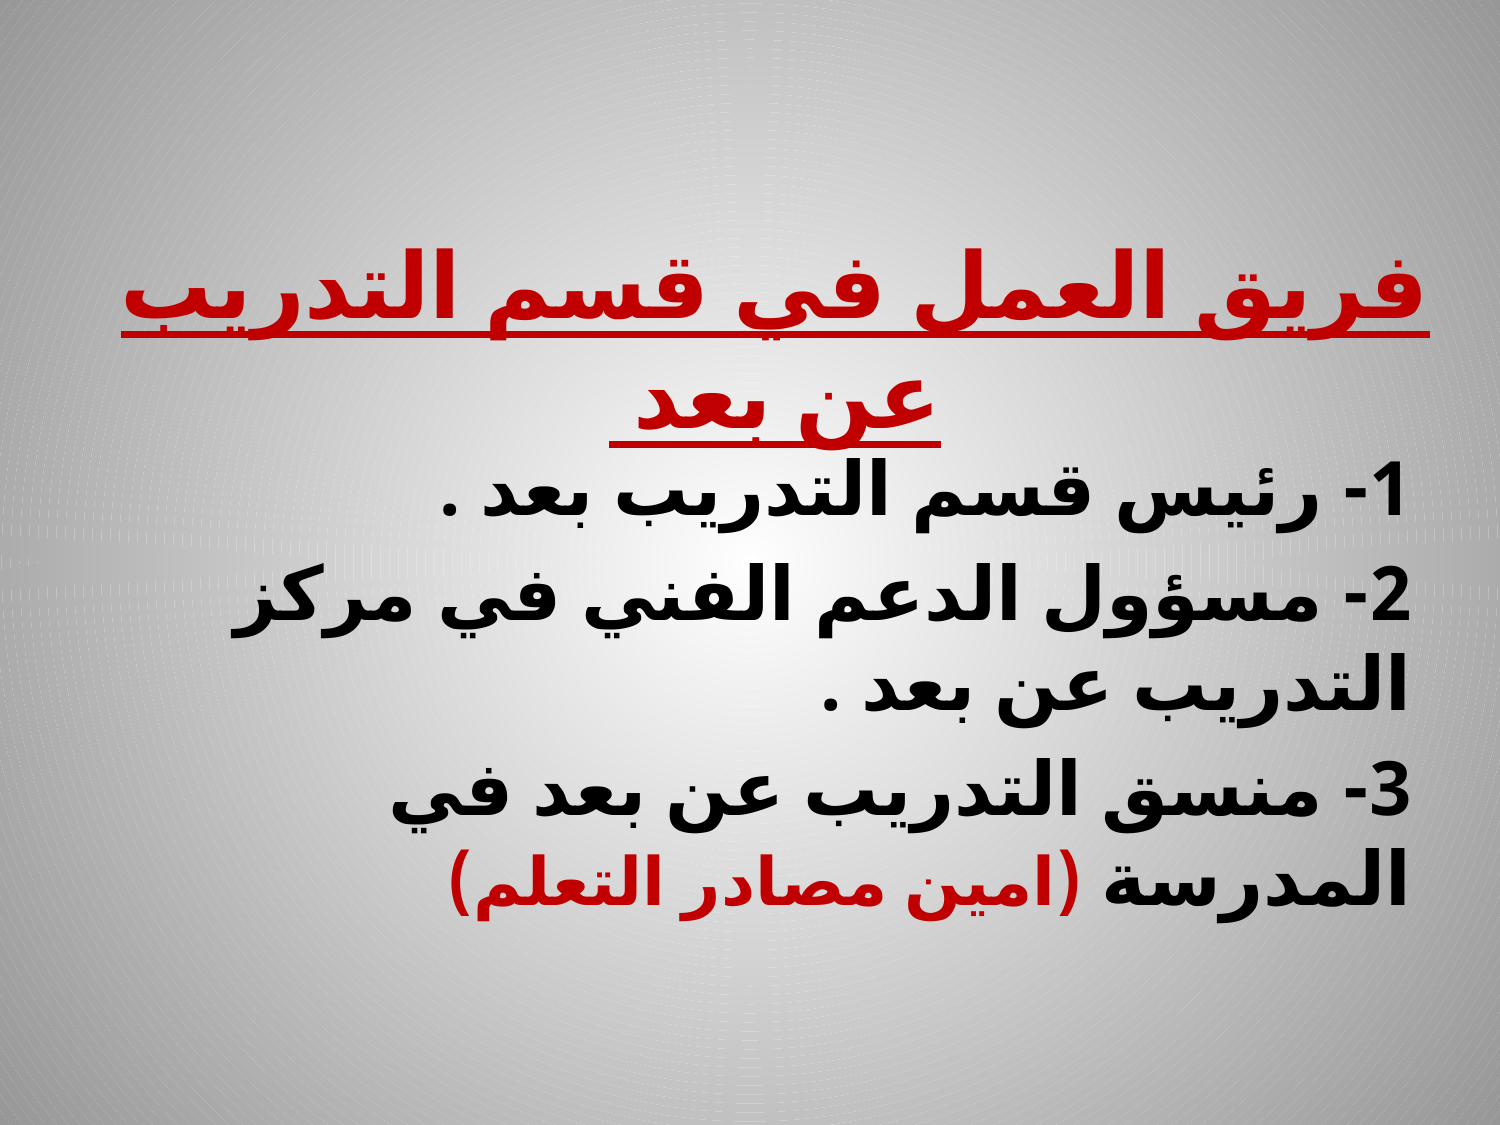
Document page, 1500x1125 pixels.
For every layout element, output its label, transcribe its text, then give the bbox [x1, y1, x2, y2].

title فريق العمل في قسم التدريب عن بعد [100, 243, 1451, 431]
list 1- رئيس قسم التدريب بعد . 2- مسؤول الدعم الفني في مركز التدريب عن بعد . 3- منسق التدريب عن بعد في المدرسة (امين مصادر التعلم) [76, 432, 1427, 1125]
